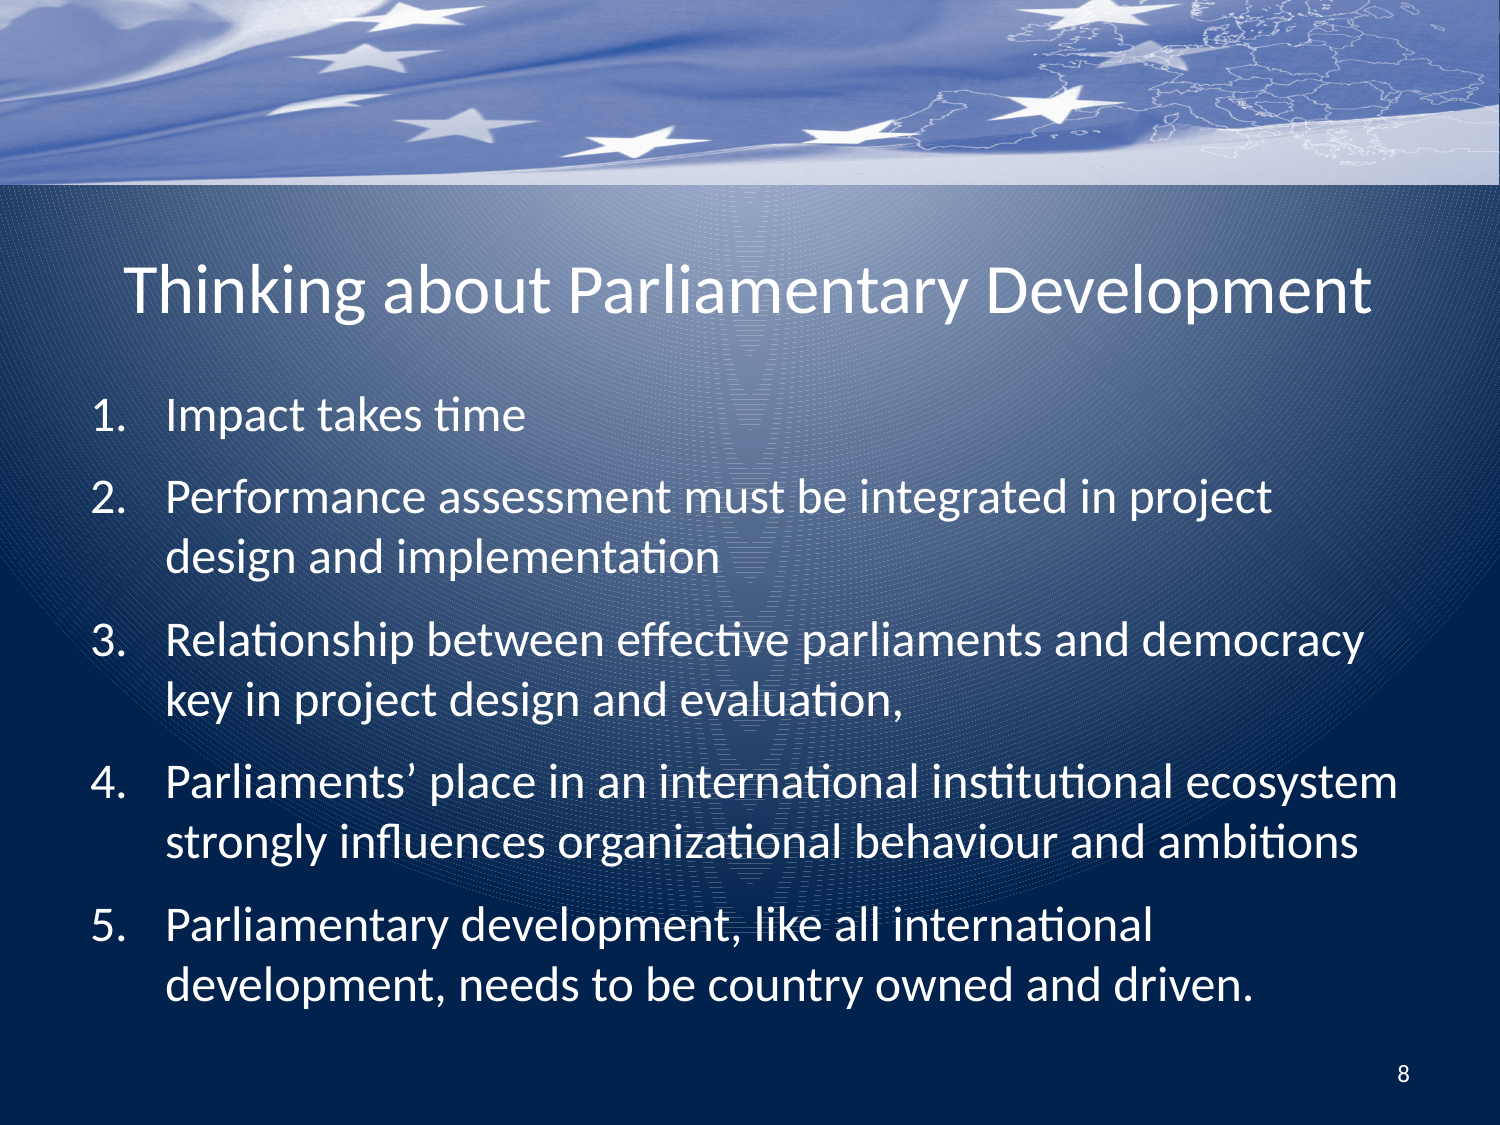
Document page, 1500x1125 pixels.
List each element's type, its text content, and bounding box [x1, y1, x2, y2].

slide_number 8 [1074, 1042, 1425, 1103]
list Impact takes time Performance assessment must be integrated in project design and implementation Relationship between effective parliaments and democracy key in project design and evaluation, Parliaments’ place in an international institutional ecosystem strongly influences organizational behaviour and ambitions Parliamentary development, like all international development, needs to be country owned and driven. [75, 373, 1425, 1047]
picture [0, 0, 1499, 185]
title Thinking about Parliamentary Development [73, 219, 1424, 350]
